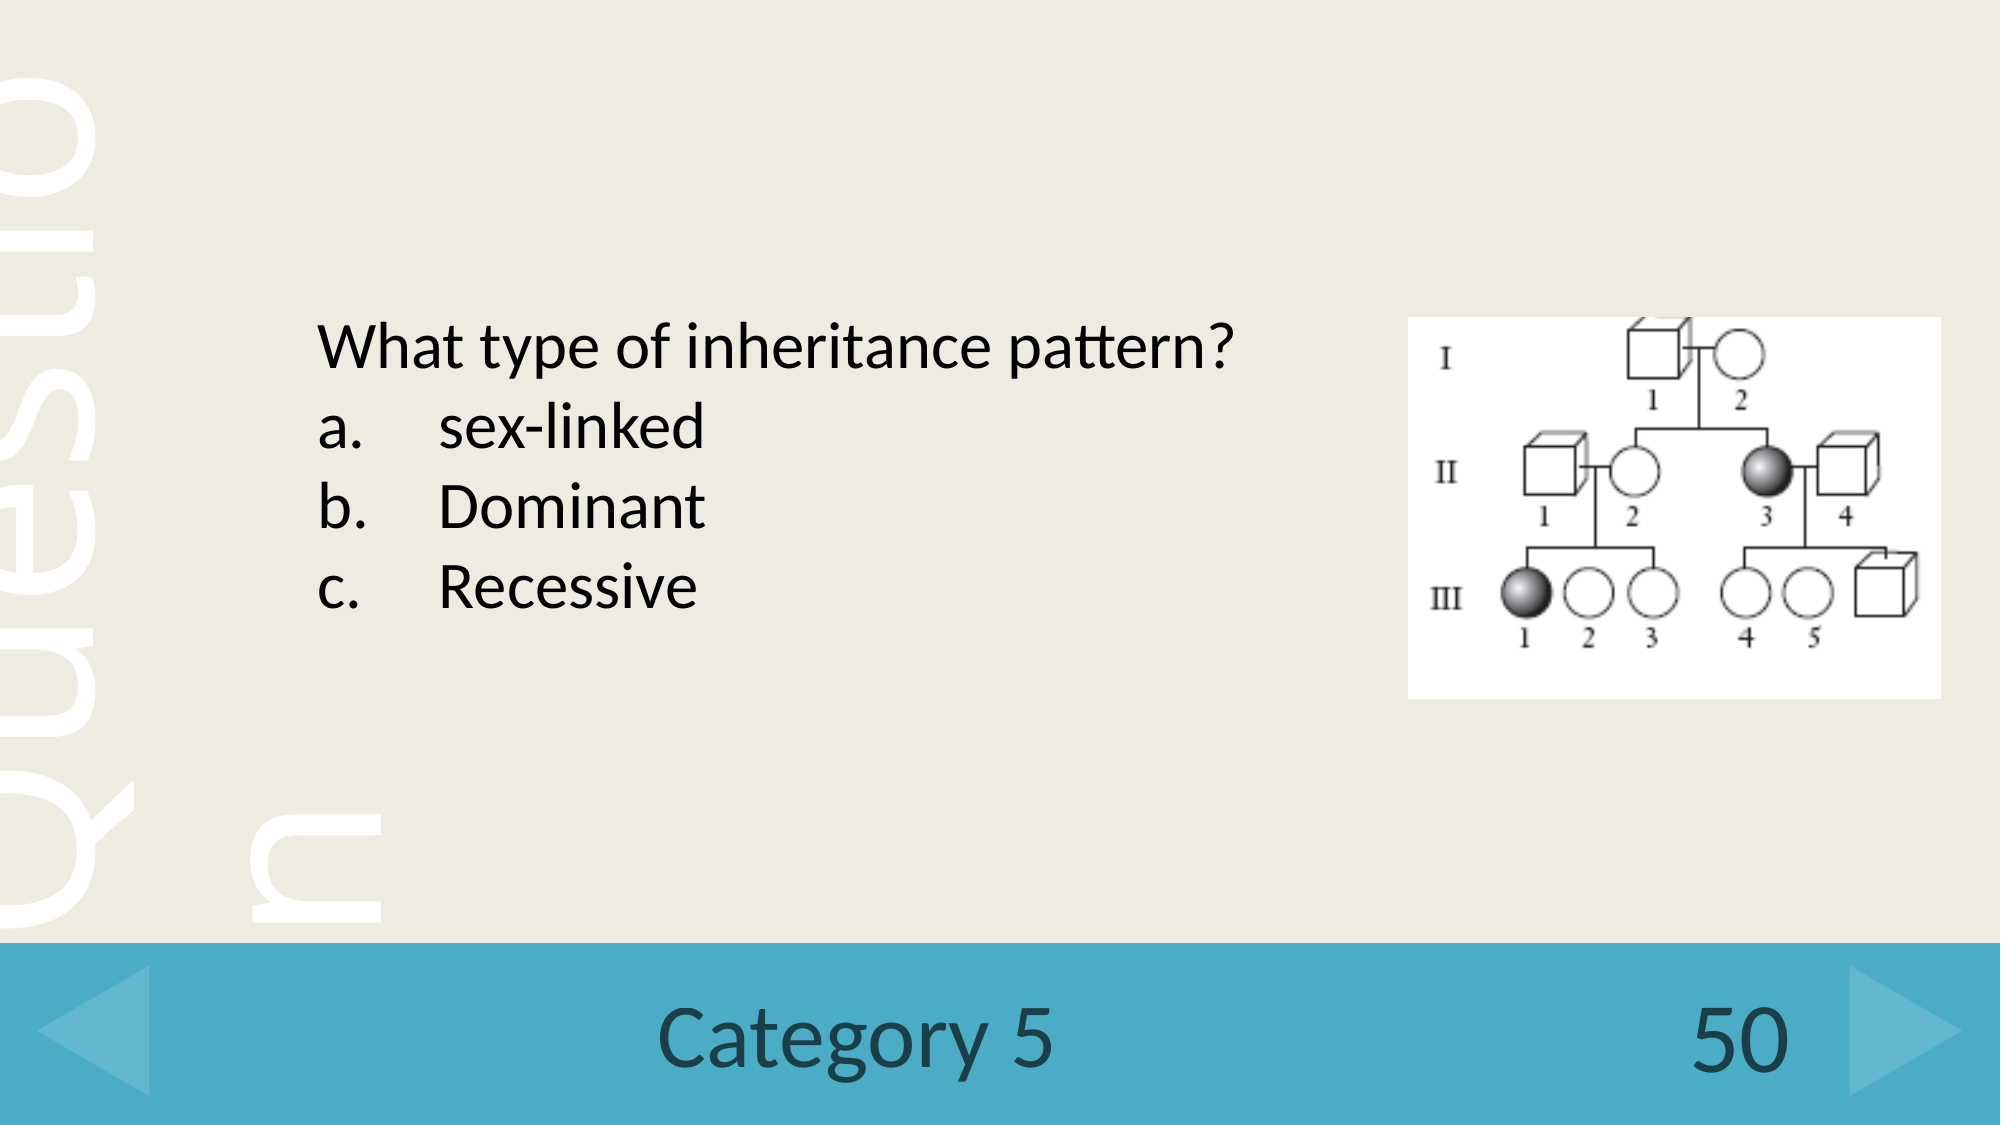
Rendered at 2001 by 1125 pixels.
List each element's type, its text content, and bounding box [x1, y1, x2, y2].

title Category 5 [0, 937, 1758, 1125]
list 50 [1758, 967, 1806, 1097]
picture [1408, 317, 1941, 699]
list What type of inheritance pattern? sex-linked Dominant Recessive [302, 88, 1858, 835]
